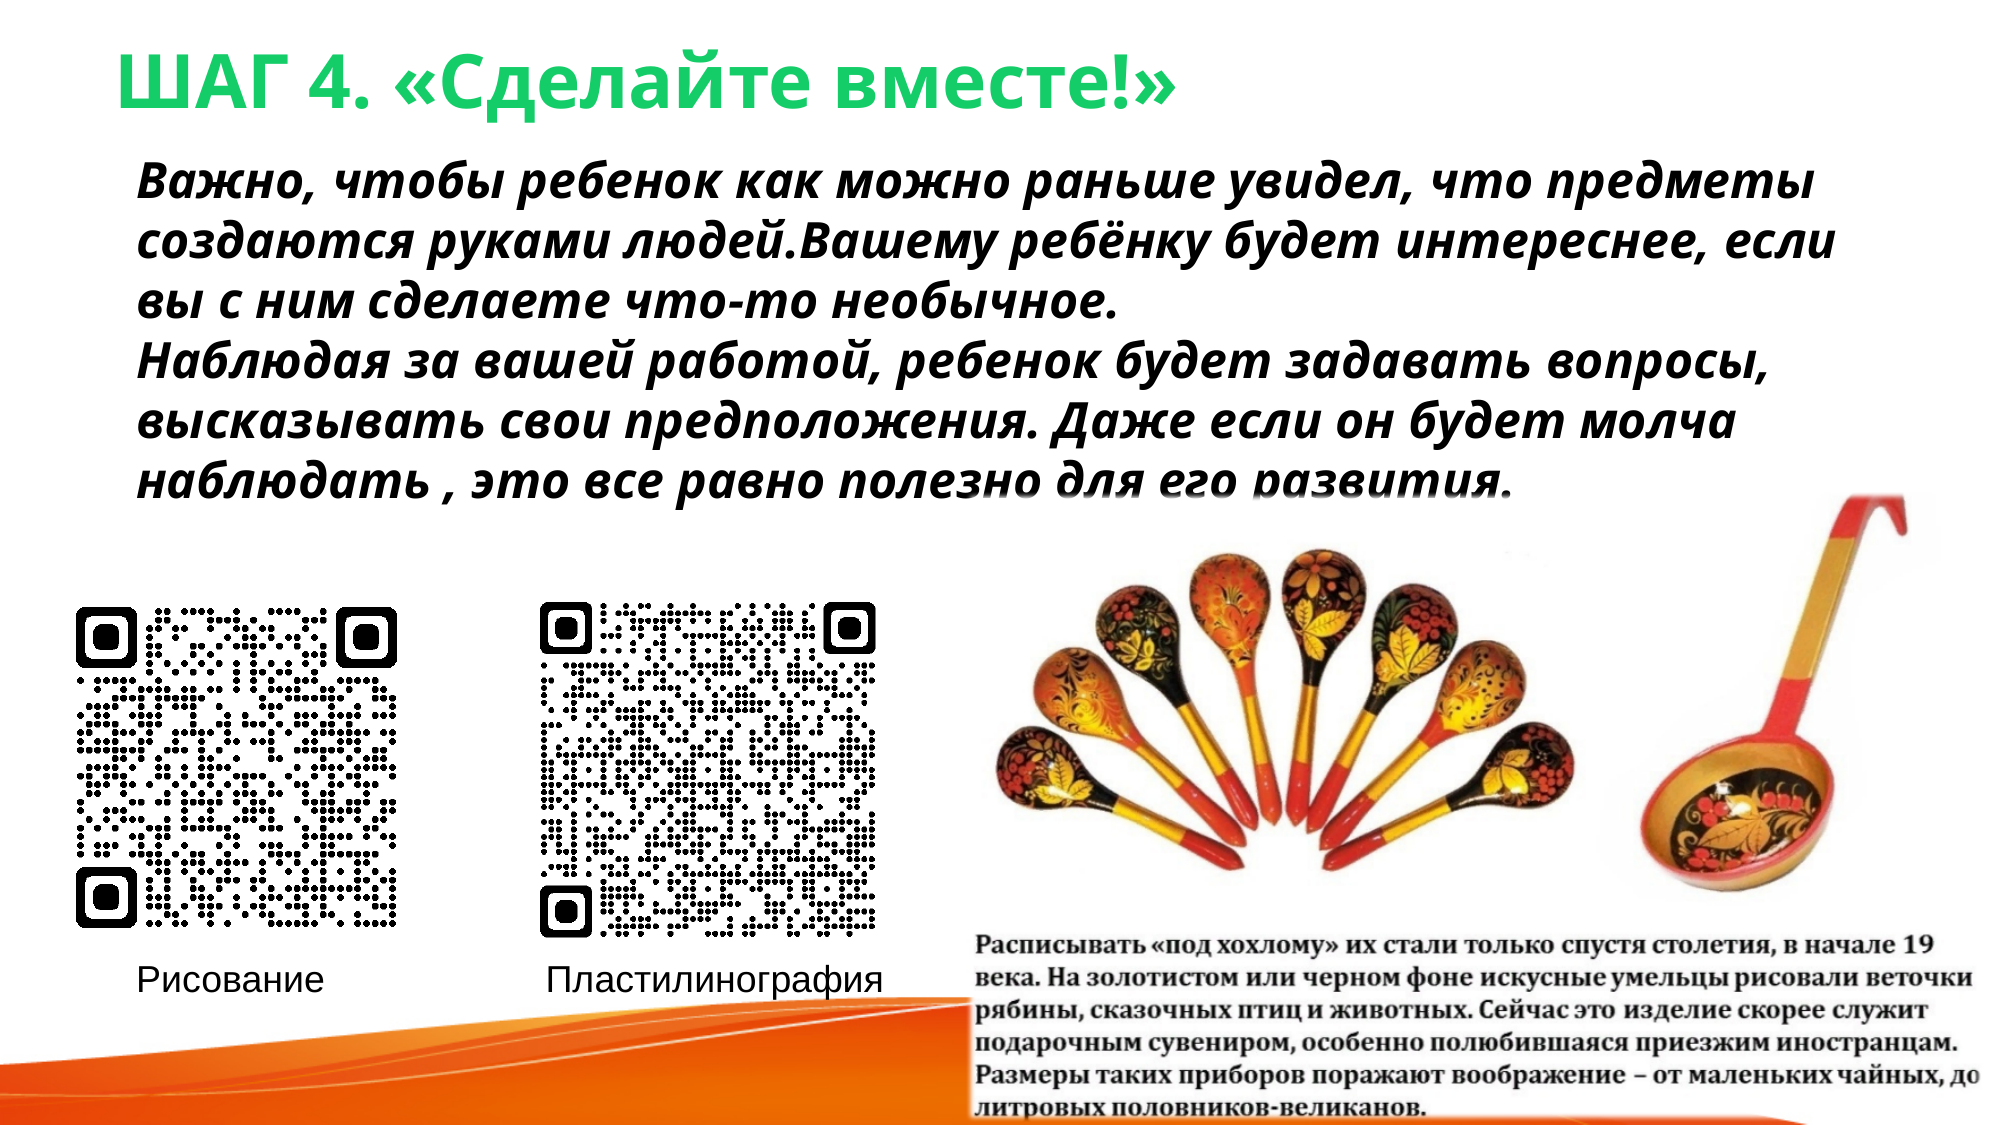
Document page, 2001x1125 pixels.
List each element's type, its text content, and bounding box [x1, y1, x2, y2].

text_box Рисование [121, 962, 350, 1002]
text_box Пластилинография [530, 947, 914, 1018]
text_box Важно, чтобы ребенок как можно раньше увидел, что предметы создаются руками людей.Вашему ребёнку будет интереснее, если вы с ним сделаете что-то необычное. Наблюдая за вашей работой, ребенок будет задавать вопросы, высказывать свои предположения. Даже если он будет молча наблюдать , это все равно полезно для его развития. [121, 140, 1873, 492]
picture [0, 0, 2001, 1125]
title ШАГ 4. «Сделайте вместе!» [99, 30, 1901, 127]
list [41, 572, 431, 962]
